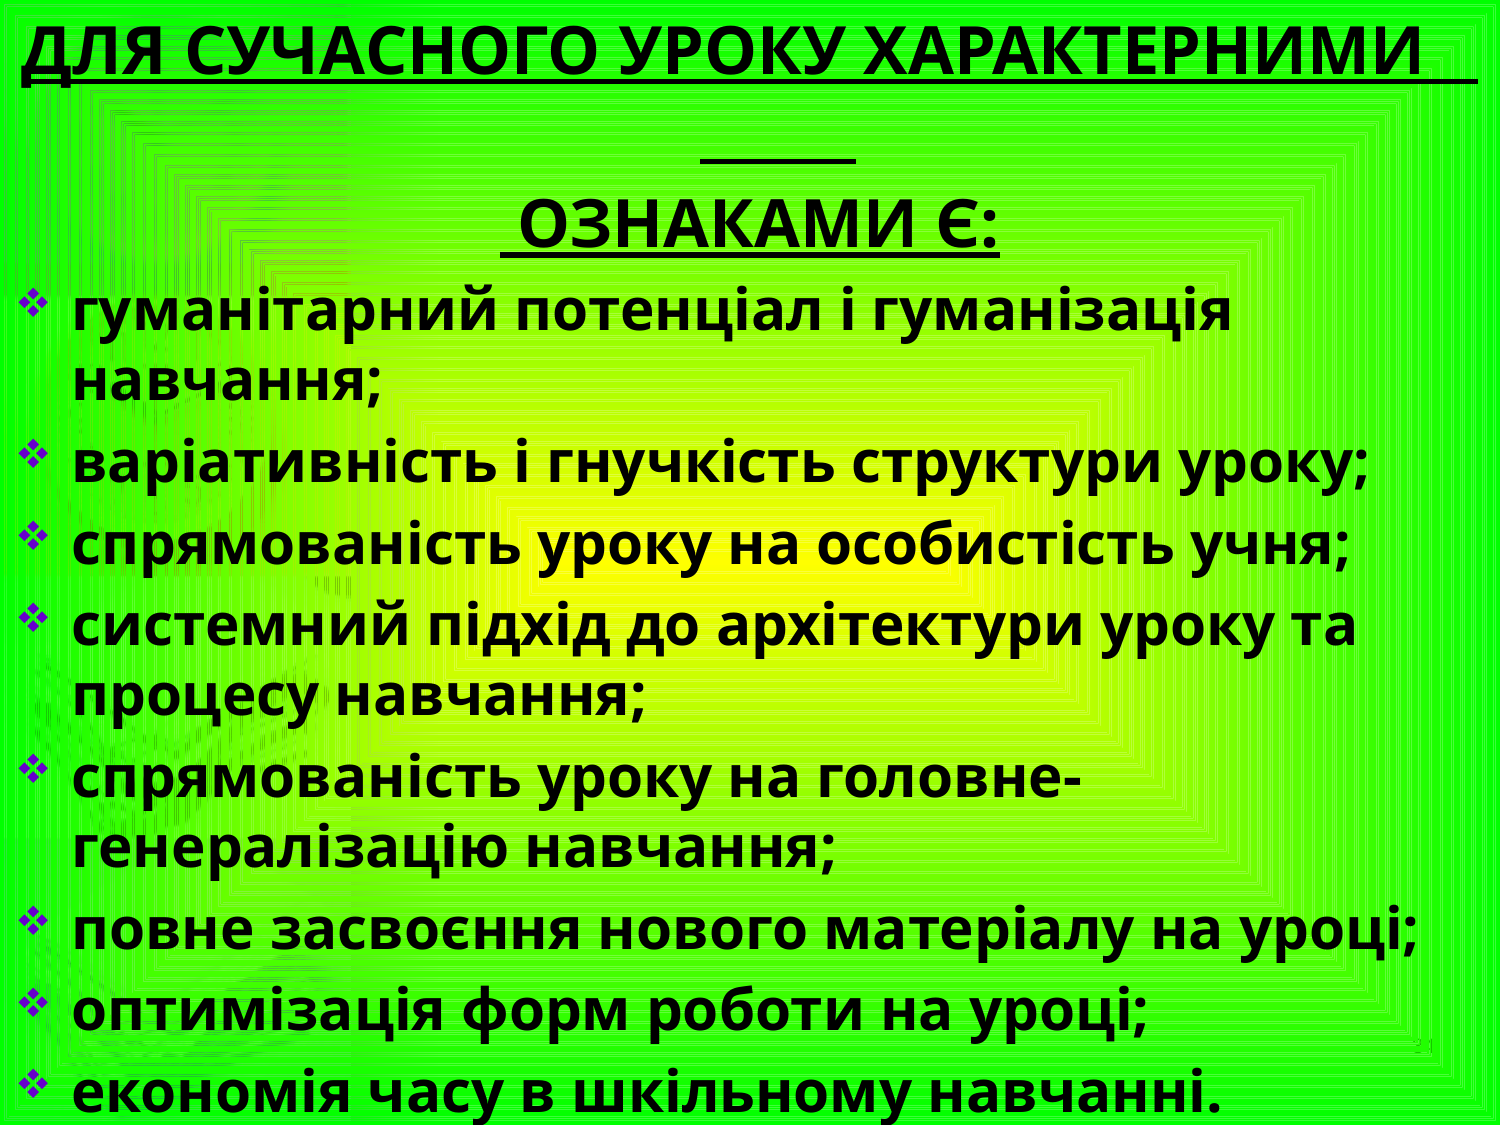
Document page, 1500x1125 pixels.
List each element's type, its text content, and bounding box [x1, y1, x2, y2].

list ДЛЯ СУЧАСНОГО УРОКУ ХАРАКТЕРНИМИ ОЗНАКАМИ Є: гуманітарний потенціал і гуманізація навчання; варіативність і гнучкість структури уроку; спрямованість уроку на особистість учня; системний підхід до архітектури уроку та процесу навчання; спрямованість уроку на головне-генералізацію навчання; повне засвоєння нового матеріалу на уроці; оптимізація форм роботи на уроці; економія часу в шкільному навчанні. [0, 0, 1500, 1125]
